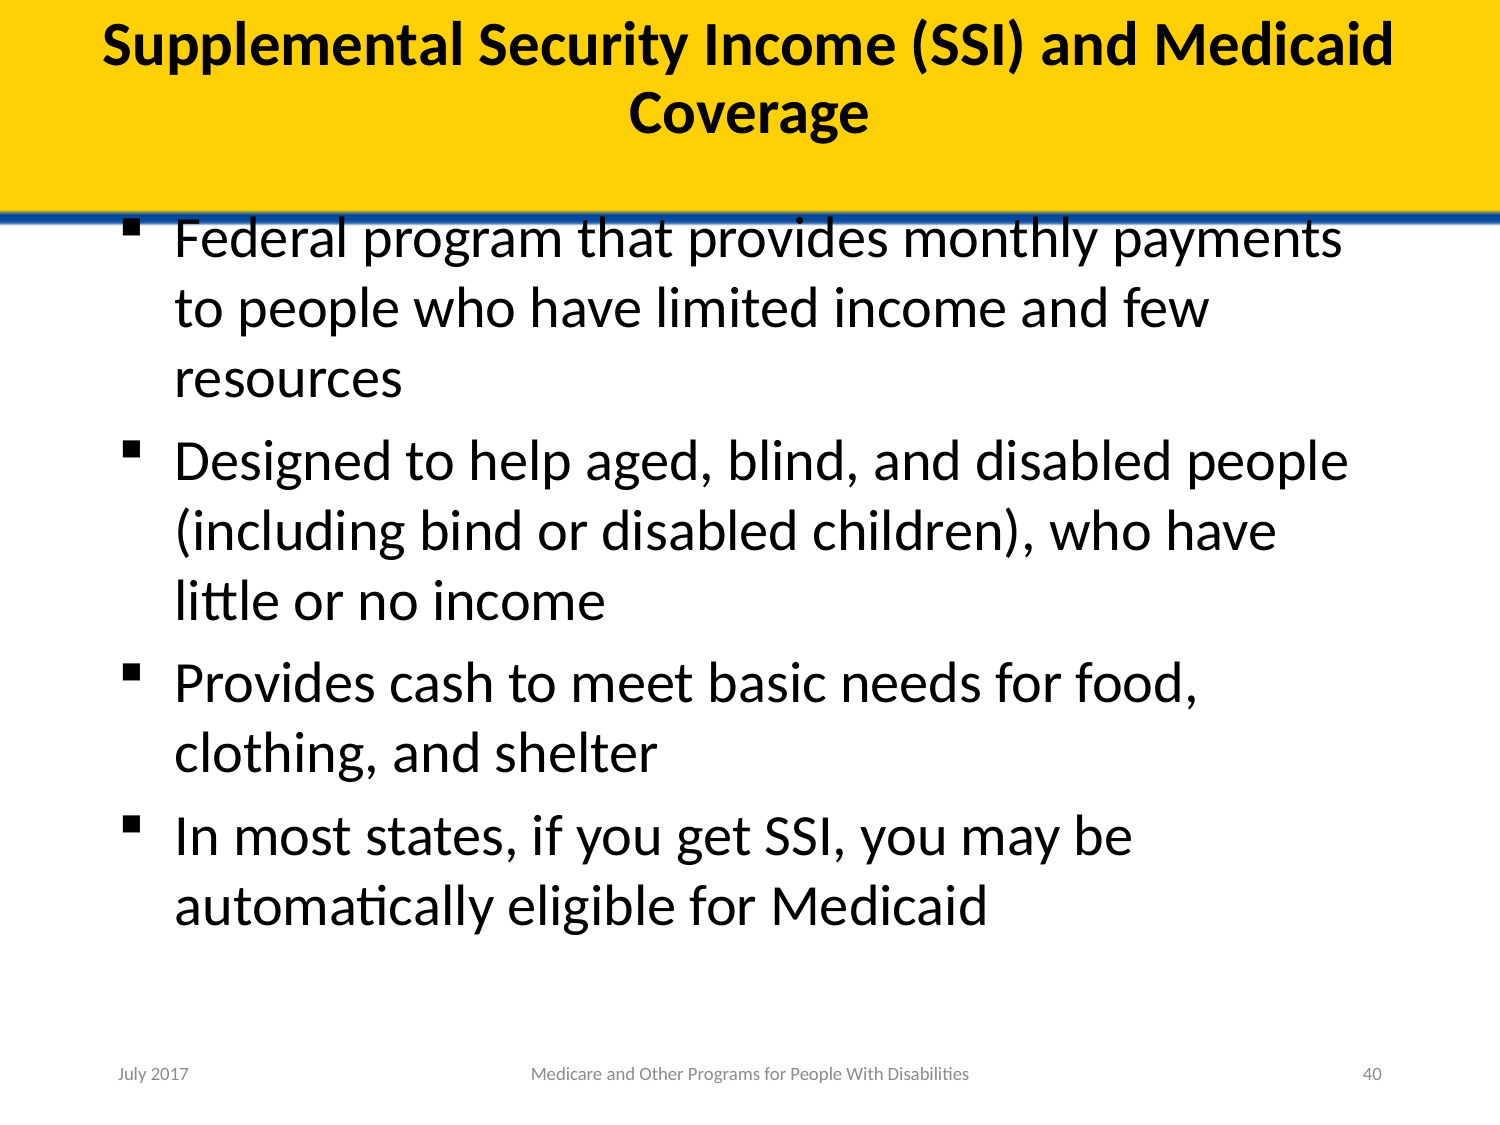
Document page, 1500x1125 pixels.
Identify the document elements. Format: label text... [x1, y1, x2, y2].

footer Medicare and Other Programs for People With Disabilities [496, 1042, 1004, 1103]
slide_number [103, 1042, 441, 1103]
slide_number 40 [1059, 1042, 1397, 1103]
title Supplemental Security Income (SSI) and Medicaid Coverage [0, 2, 1500, 156]
list Federal program that provides monthly payments to people who have limited income and few resources Designed to help aged, blind, and disabled people (including bind or disabled children), who have little or no income Provides cash to meet basic needs for food, clothing, and shelter In most states, if you get SSI, you may be automatically eligible for Medicaid [103, 192, 1397, 1064]
picture [0, 156, 1500, 1125]
